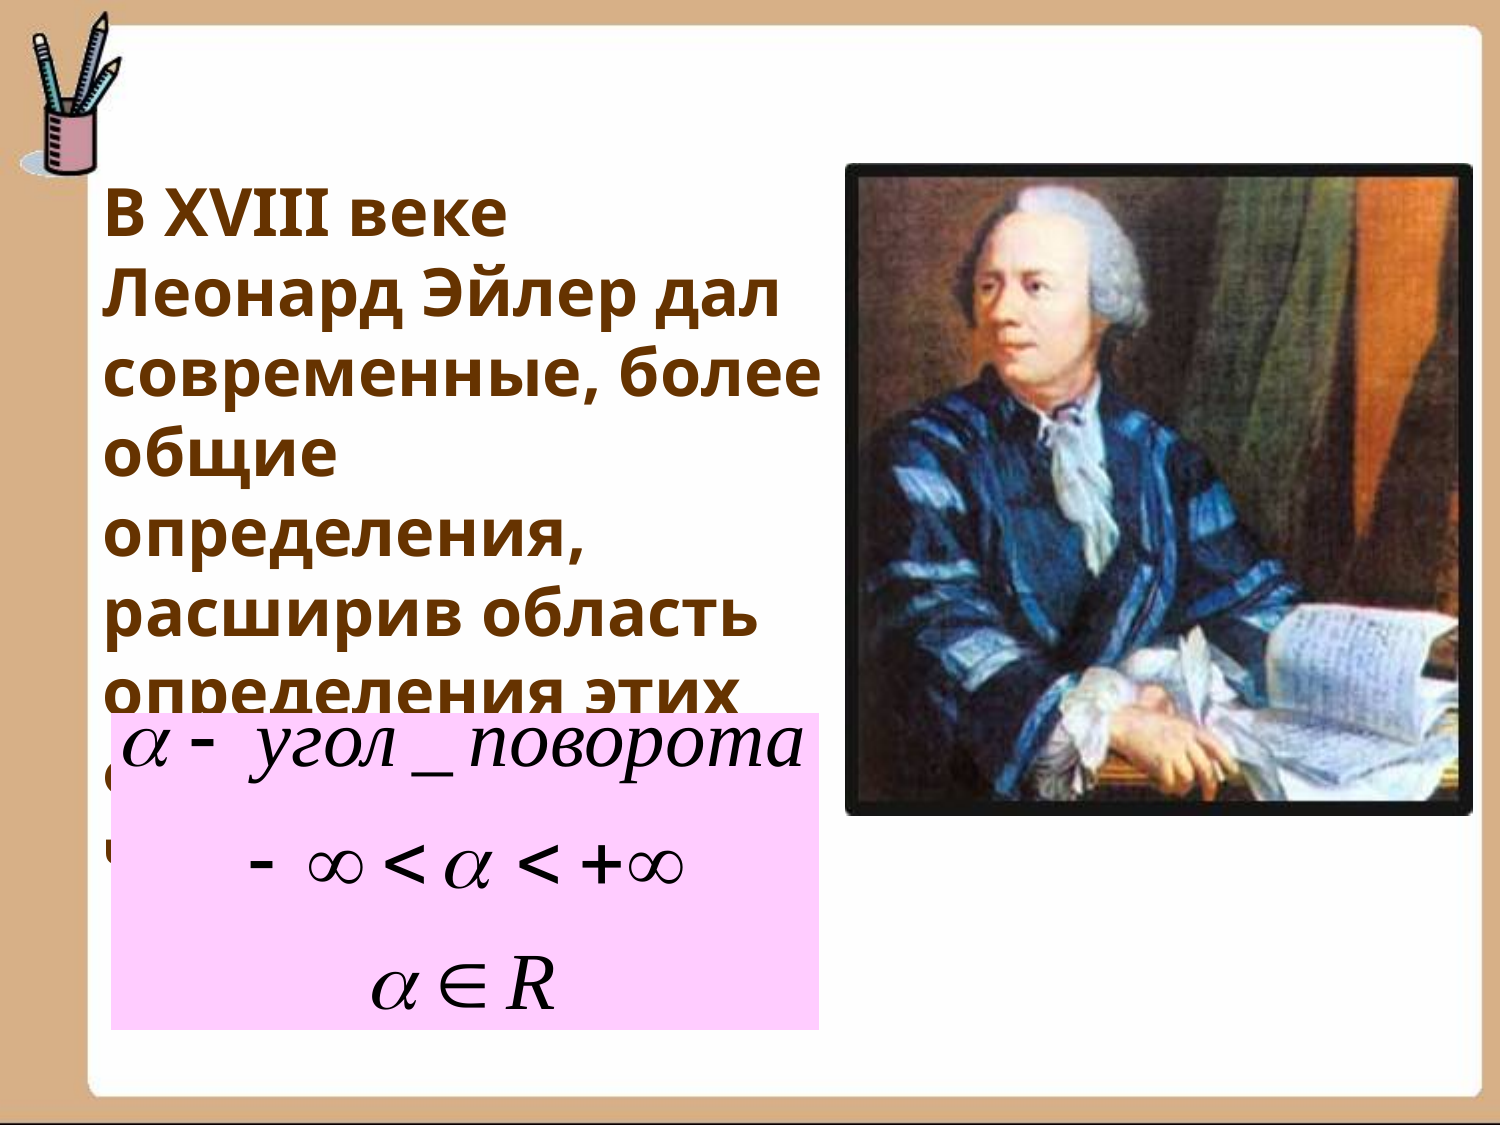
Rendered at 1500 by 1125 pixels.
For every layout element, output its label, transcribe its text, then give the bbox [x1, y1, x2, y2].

picture [0, 0, 1500, 1125]
text_box В XVIII веке Леонард Эйлер дал современные, более общие определения, расширив область определения этих функций на всю числовую ось. [88, 162, 842, 897]
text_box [110, 712, 820, 1031]
